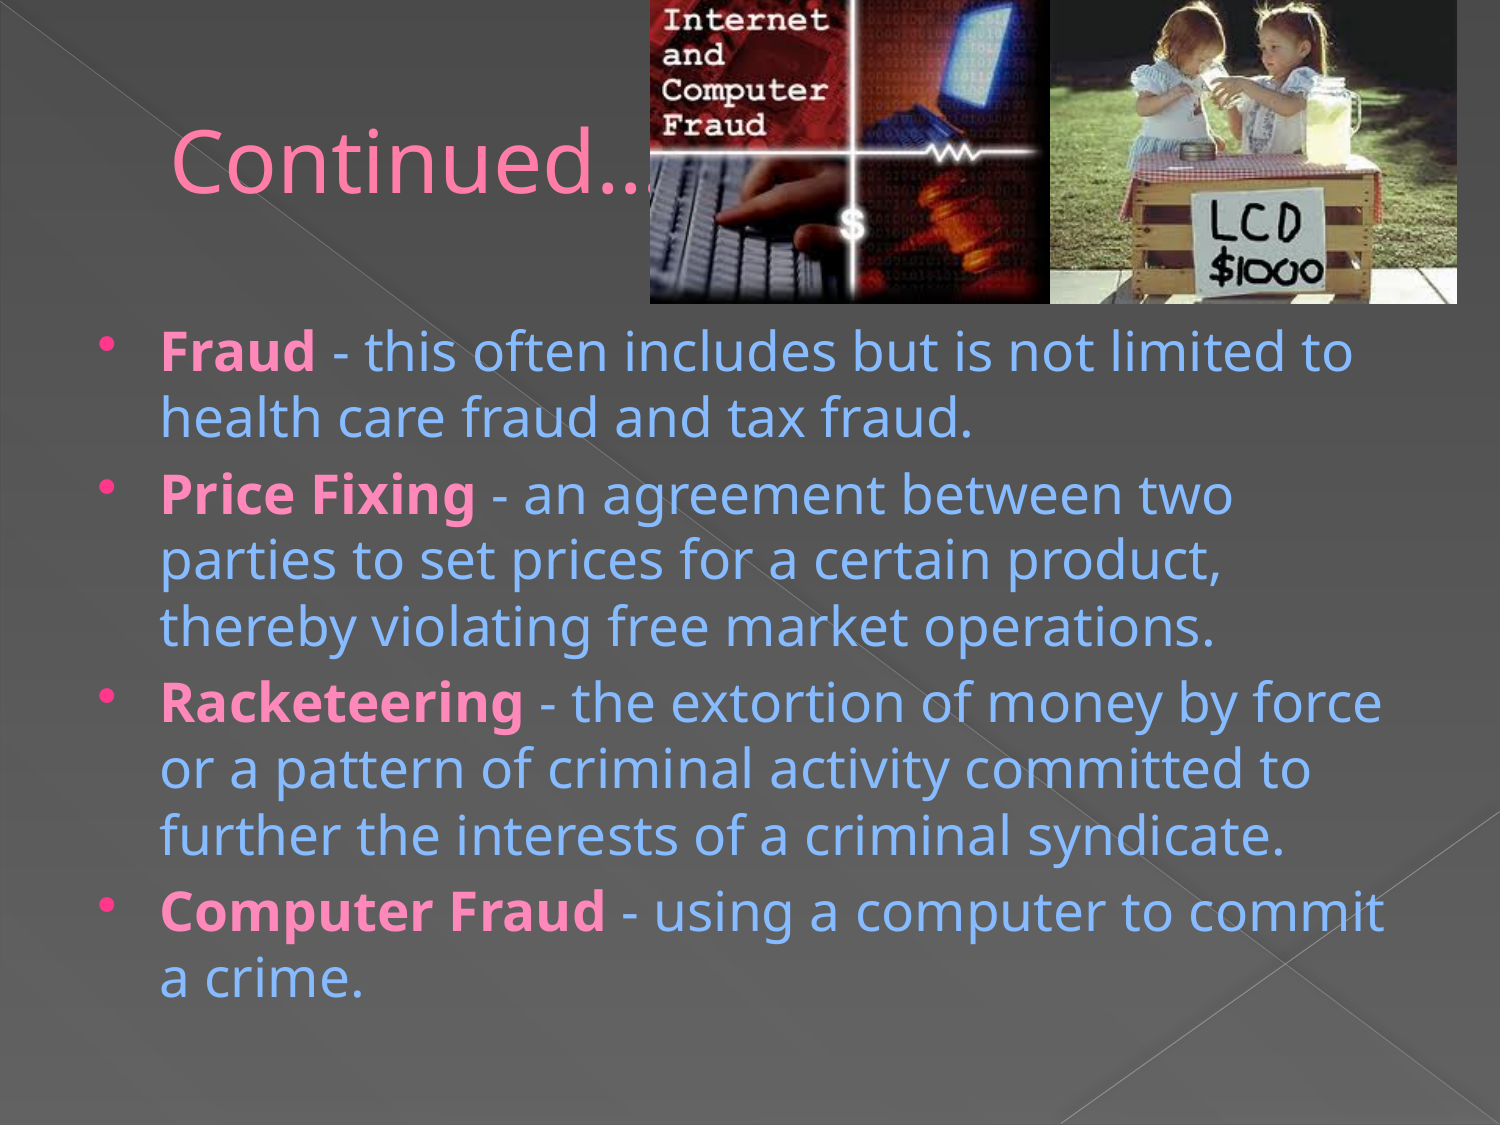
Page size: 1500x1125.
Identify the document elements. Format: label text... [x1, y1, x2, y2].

list Fraud - this often includes but is not limited to health care fraud and tax fraud. Price Fixing - an agreement between two parties to set prices for a certain product, thereby violating free market operations. Racketeering - the extortion of money by force or a pattern of criminal activity committed to further the interests of a criminal syndicate. Computer Fraud - using a computer to commit a crime. [75, 308, 1425, 1059]
title Continued… [75, 43, 640, 274]
picture [649, 0, 1457, 304]
